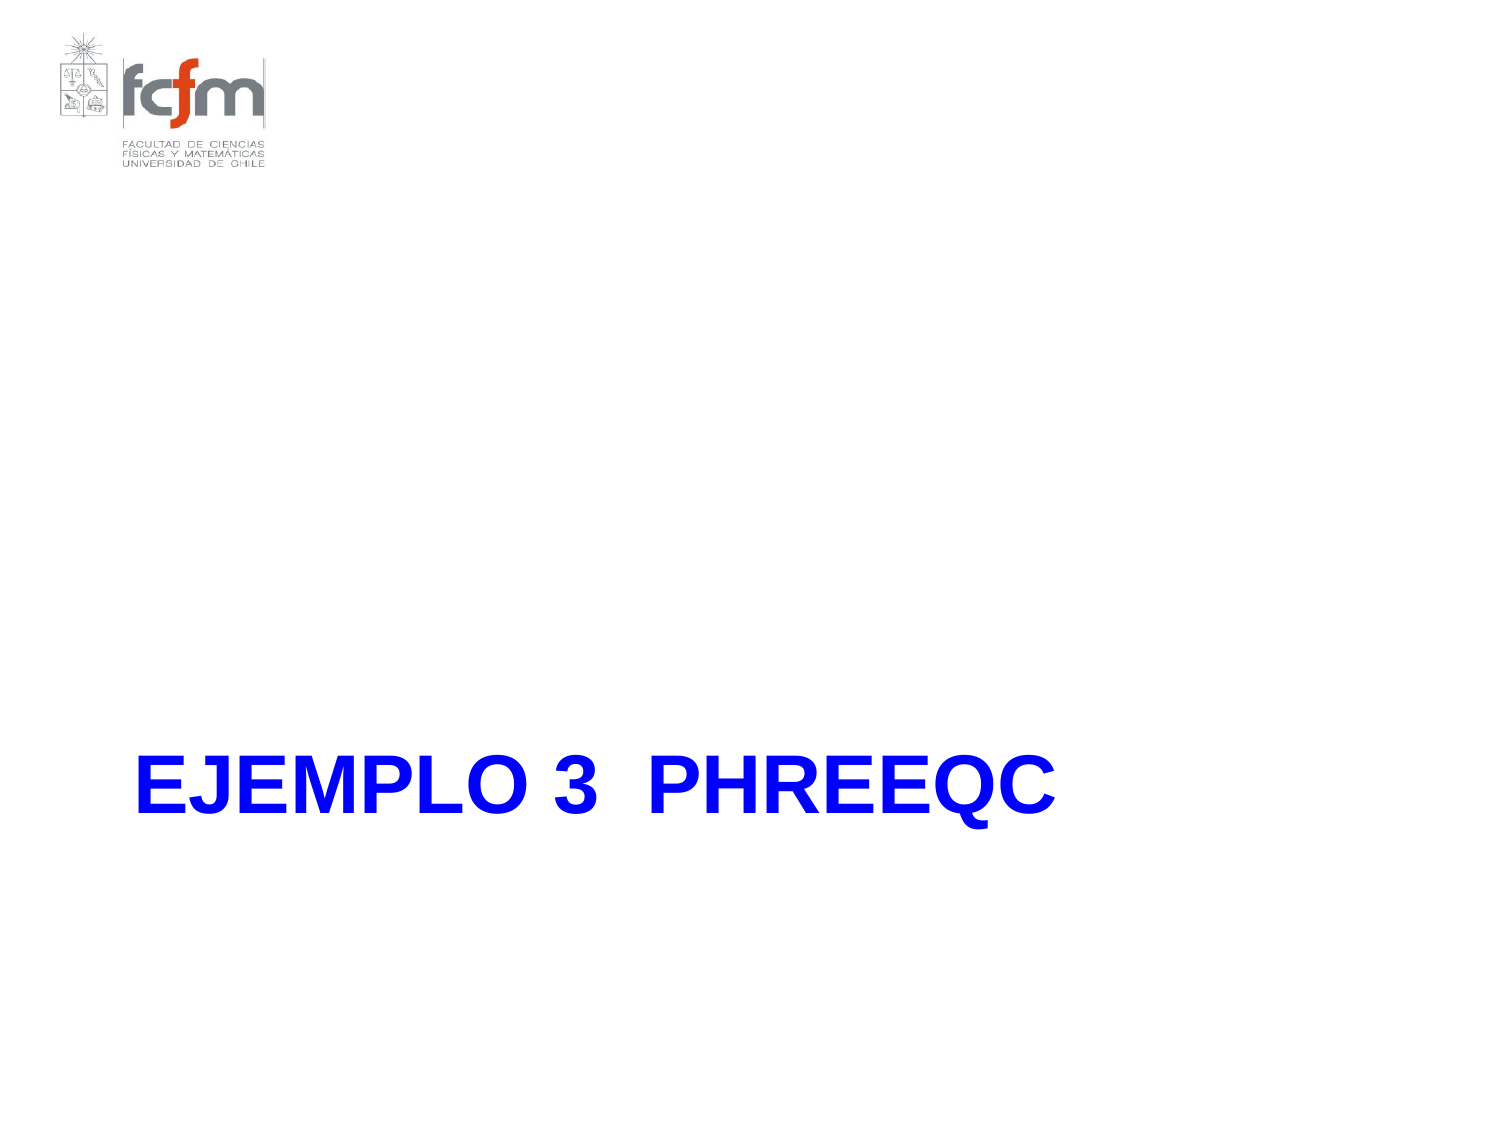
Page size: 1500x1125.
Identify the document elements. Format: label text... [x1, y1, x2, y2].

title EJEMPLO 3 PHREEQC [118, 722, 1394, 947]
